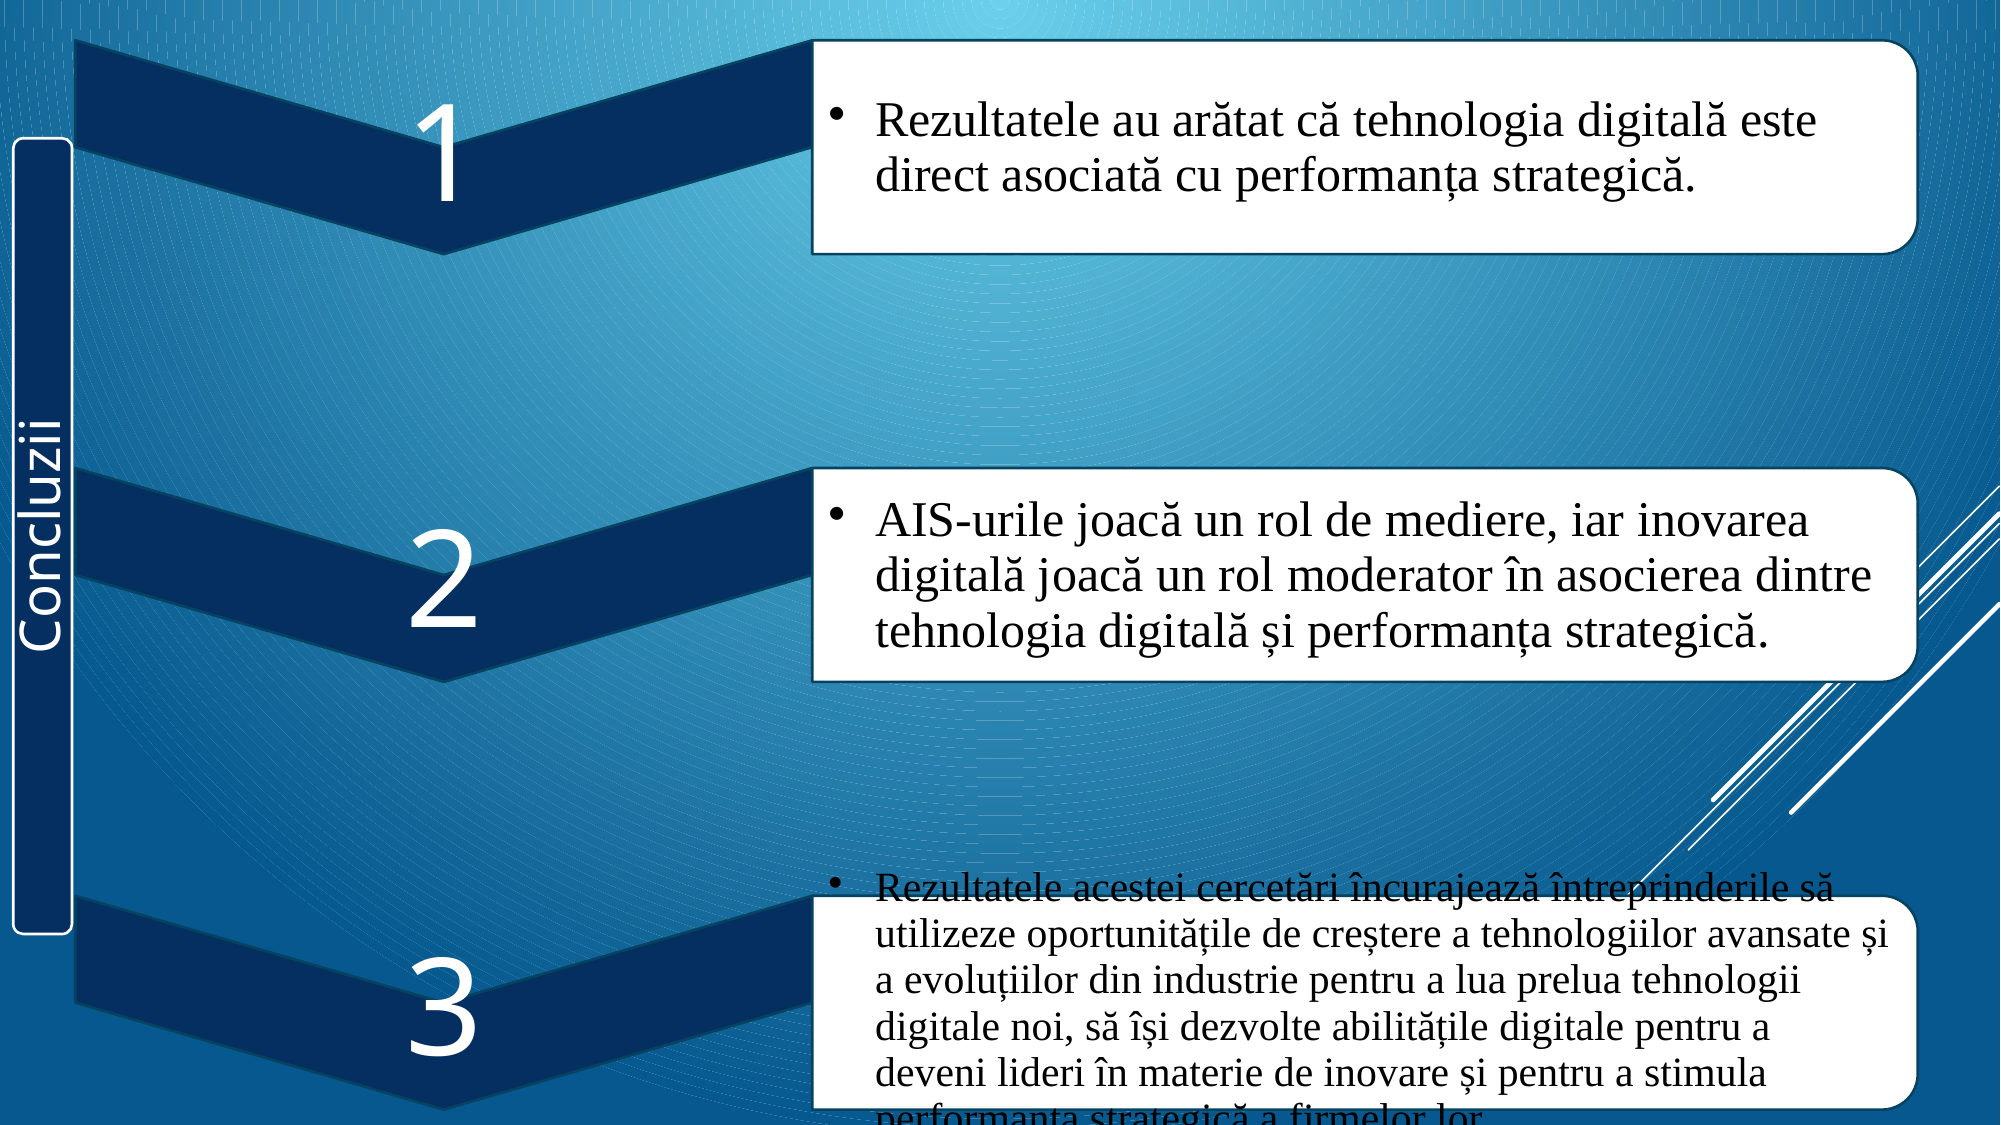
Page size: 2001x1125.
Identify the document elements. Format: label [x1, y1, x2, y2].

text_box [0, 506, 441, 566]
text_box [75, 40, 1918, 1110]
